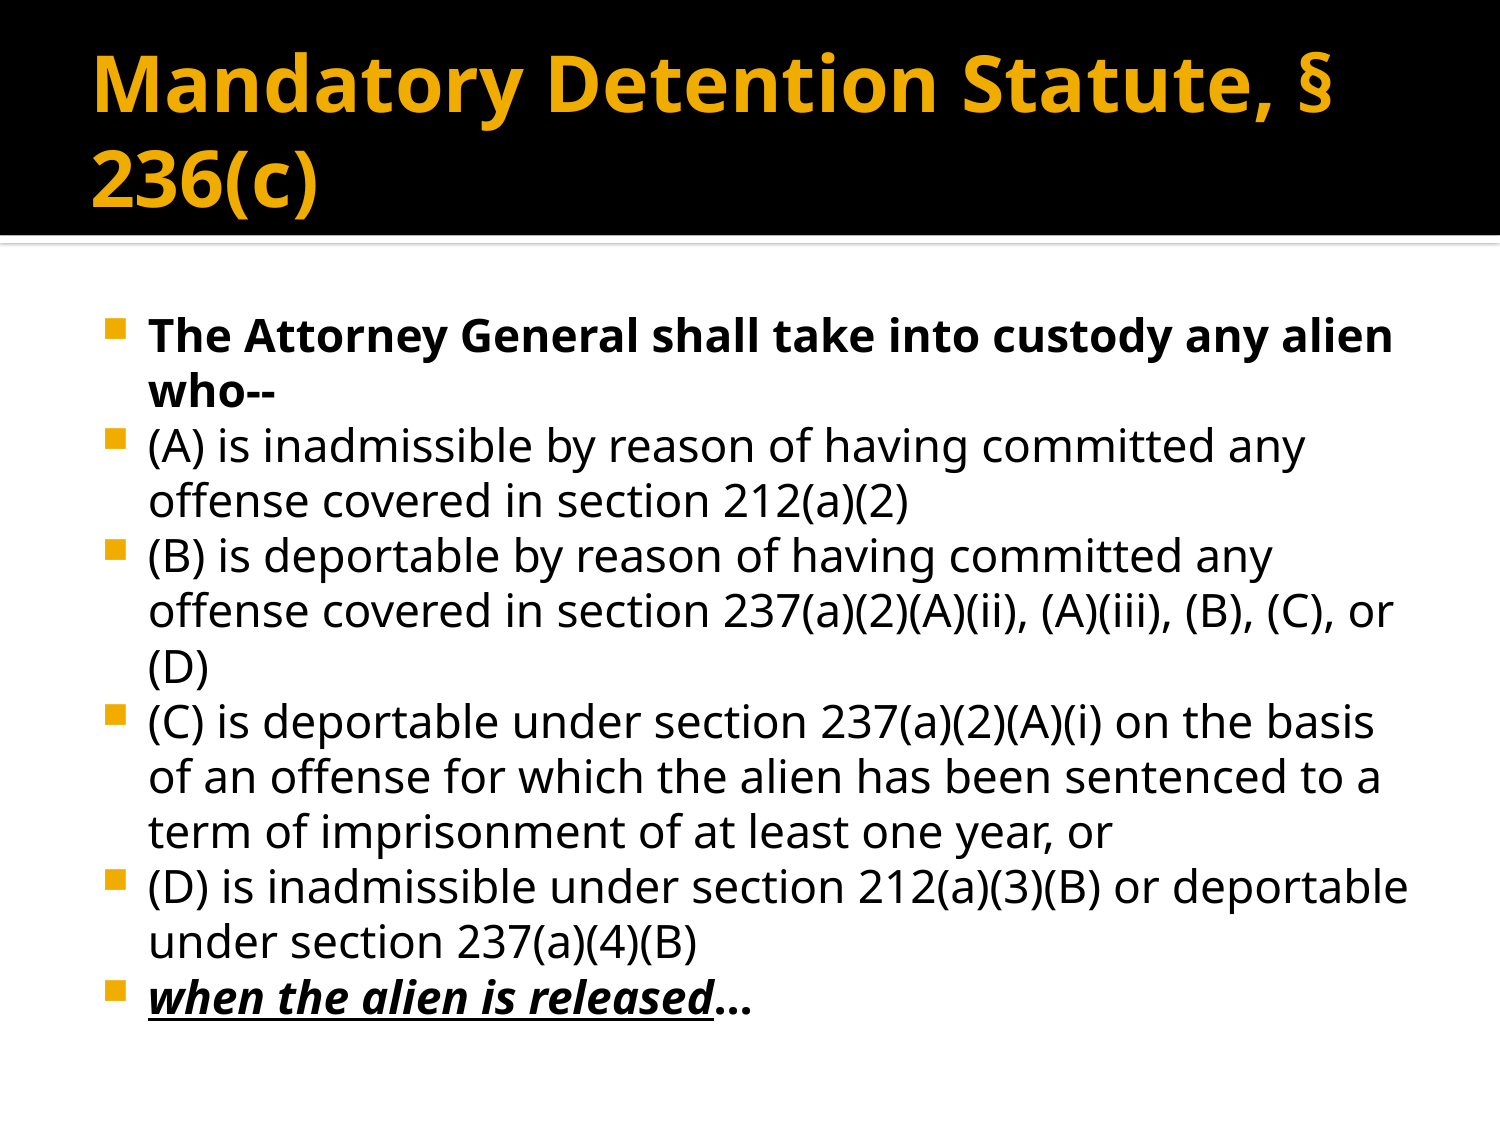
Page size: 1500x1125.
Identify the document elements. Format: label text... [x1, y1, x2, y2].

list The Attorney General shall take into custody any alien who-- (A) is inadmissible by reason of having committed any offense covered in section 212(a)(2) (B) is deportable by reason of having committed any offense covered in section 237(a)(2)(A)(ii), (A)(iii), (B), (C), or (D) (C) is deportable under section 237(a)(2)(A)(i) on the basis of an offense for which the alien has been sentenced to a term of imprisonment of at least one year, or (D) is inadmissible under section 212(a)(3)(B) or deportable under section ‏237(a)(4)(B) when the alien is released... [75, 291, 1425, 1050]
title Mandatory Detention Statute, § 236(c) [75, 25, 1425, 231]
